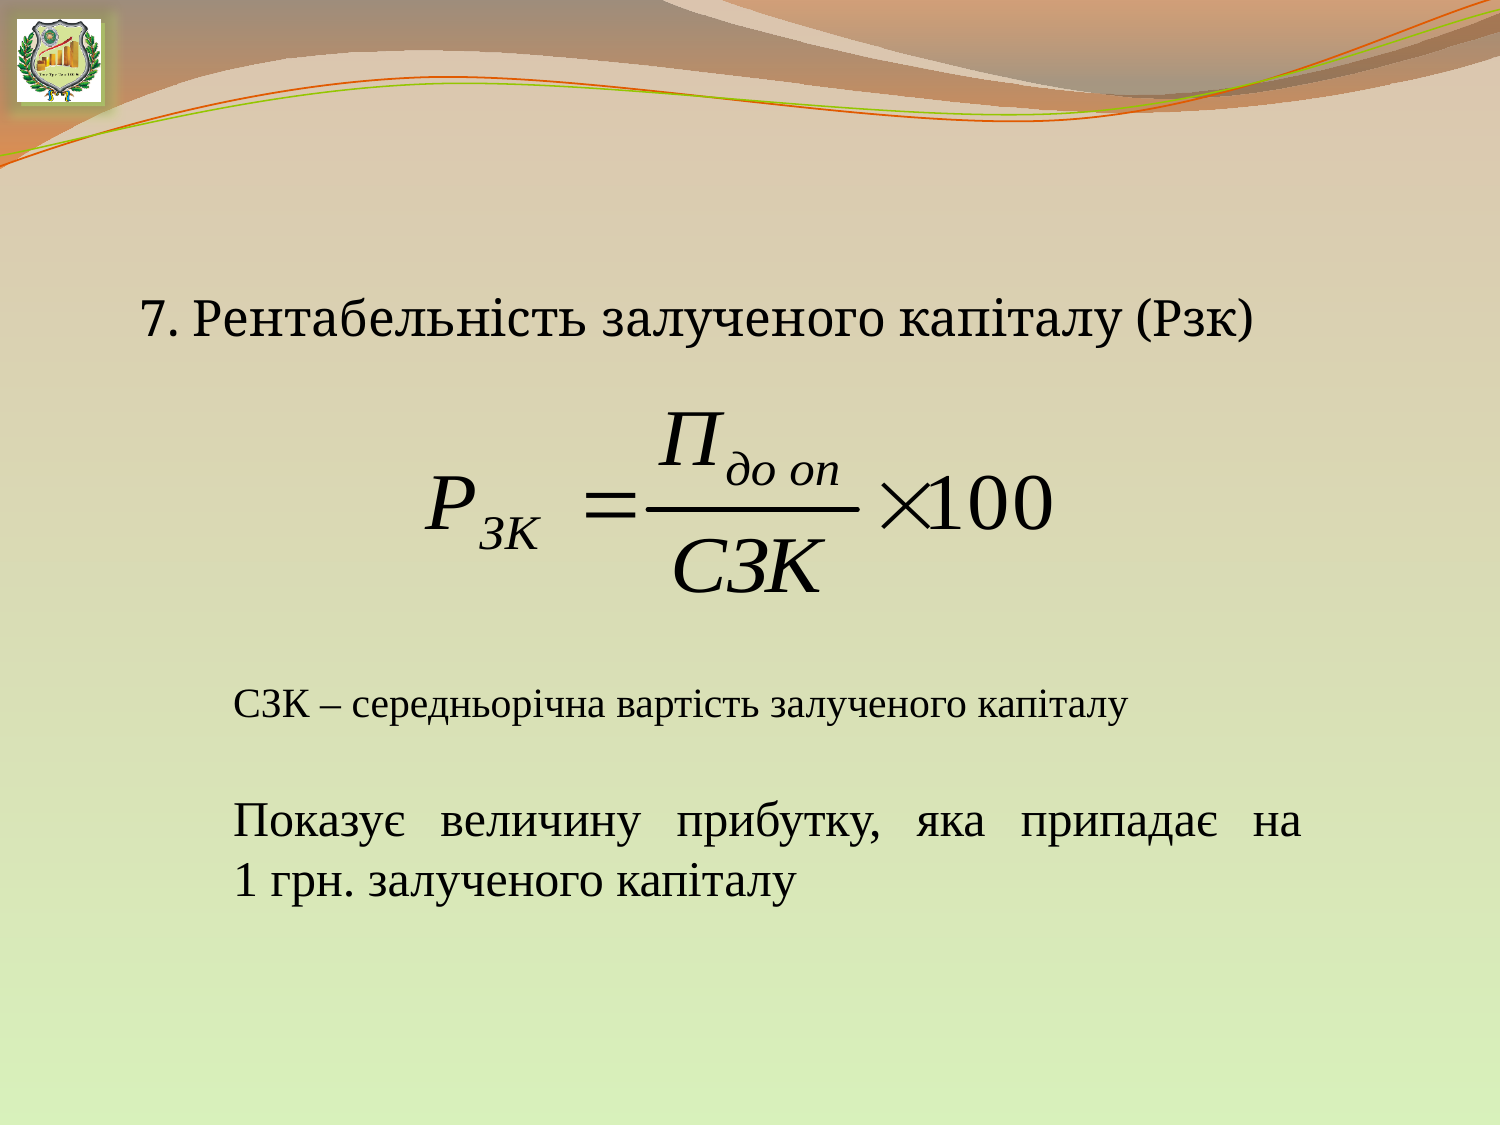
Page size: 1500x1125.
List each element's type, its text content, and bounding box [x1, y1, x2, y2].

picture [17, 18, 101, 102]
text_box СЗК – середньорічна вартість залученого капіталу Показує величину прибутку, яка припадає на 1 грн. залученого капіталу [218, 668, 1317, 914]
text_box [407, 385, 1070, 610]
text_box 7. Рентабельність залученого капіталу (Рзк) [124, 278, 1270, 354]
